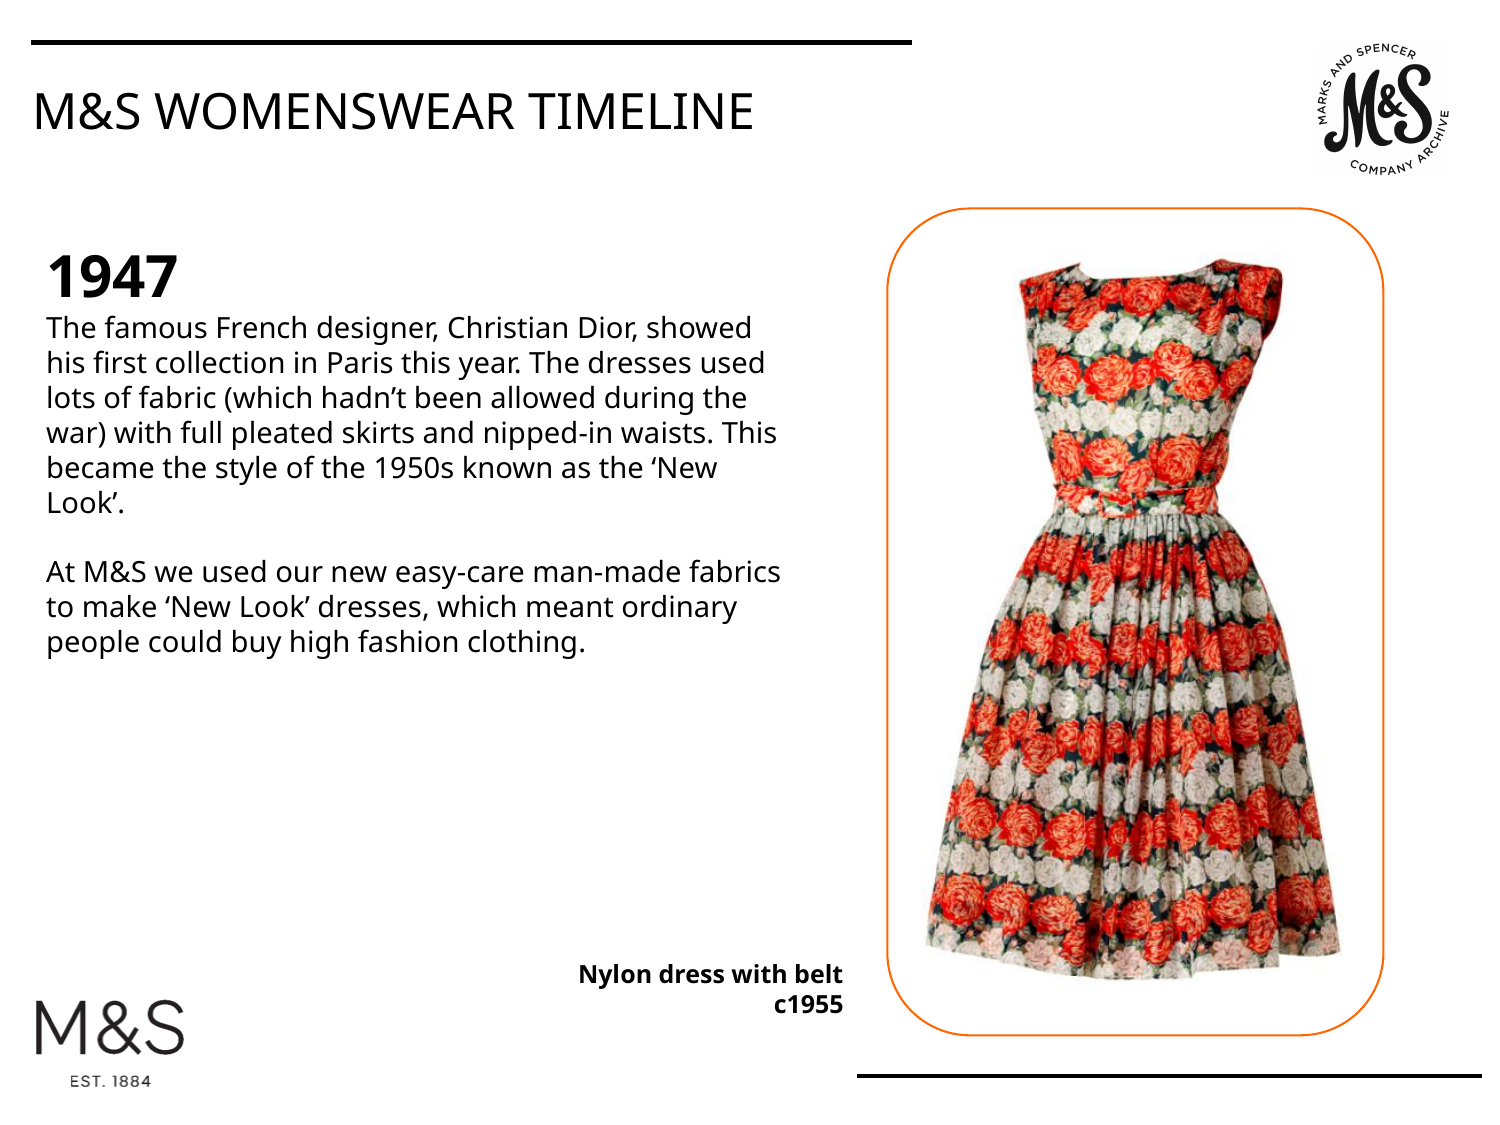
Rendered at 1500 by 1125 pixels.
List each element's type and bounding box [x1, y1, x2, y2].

text_box [17, 42, 1483, 1092]
